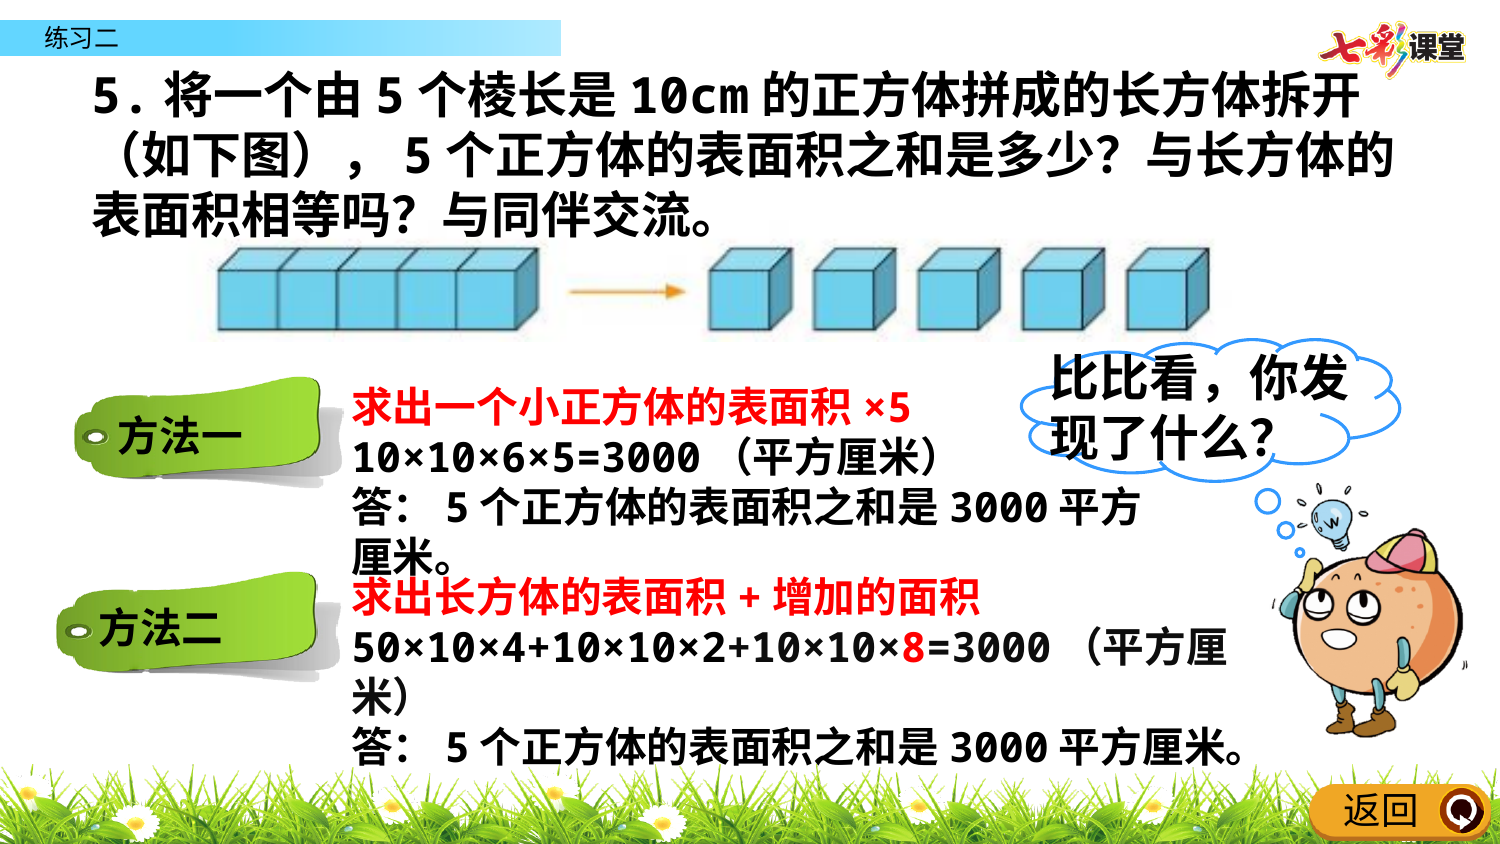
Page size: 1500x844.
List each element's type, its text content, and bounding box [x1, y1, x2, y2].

picture [1269, 480, 1470, 749]
picture [0, 764, 1500, 844]
text_box 5.将一个由5个棱长是10cm的正方体拼成的长方体拆开（如下图），5个正方体的表面积之和是多少？与长方体的表面积相等吗？与同伴交流。 [76, 55, 1424, 251]
picture [64, 208, 1346, 343]
picture [1316, 20, 1468, 80]
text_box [63, 362, 385, 496]
text_box 求出长方体的表面积+增加的面积 50×10×4+10×10×2+10×10×8=3000（平方厘米） 答：5个正方体的表面积之和是3000平方厘米。 [336, 563, 1304, 829]
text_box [1021, 338, 1400, 482]
text_box 求出一个小正方体的表面积×5 10×10×6×5=3000（平方厘米） 答：5个正方体的表面积之和是3000平方厘米。 [336, 373, 1186, 563]
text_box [44, 556, 384, 691]
